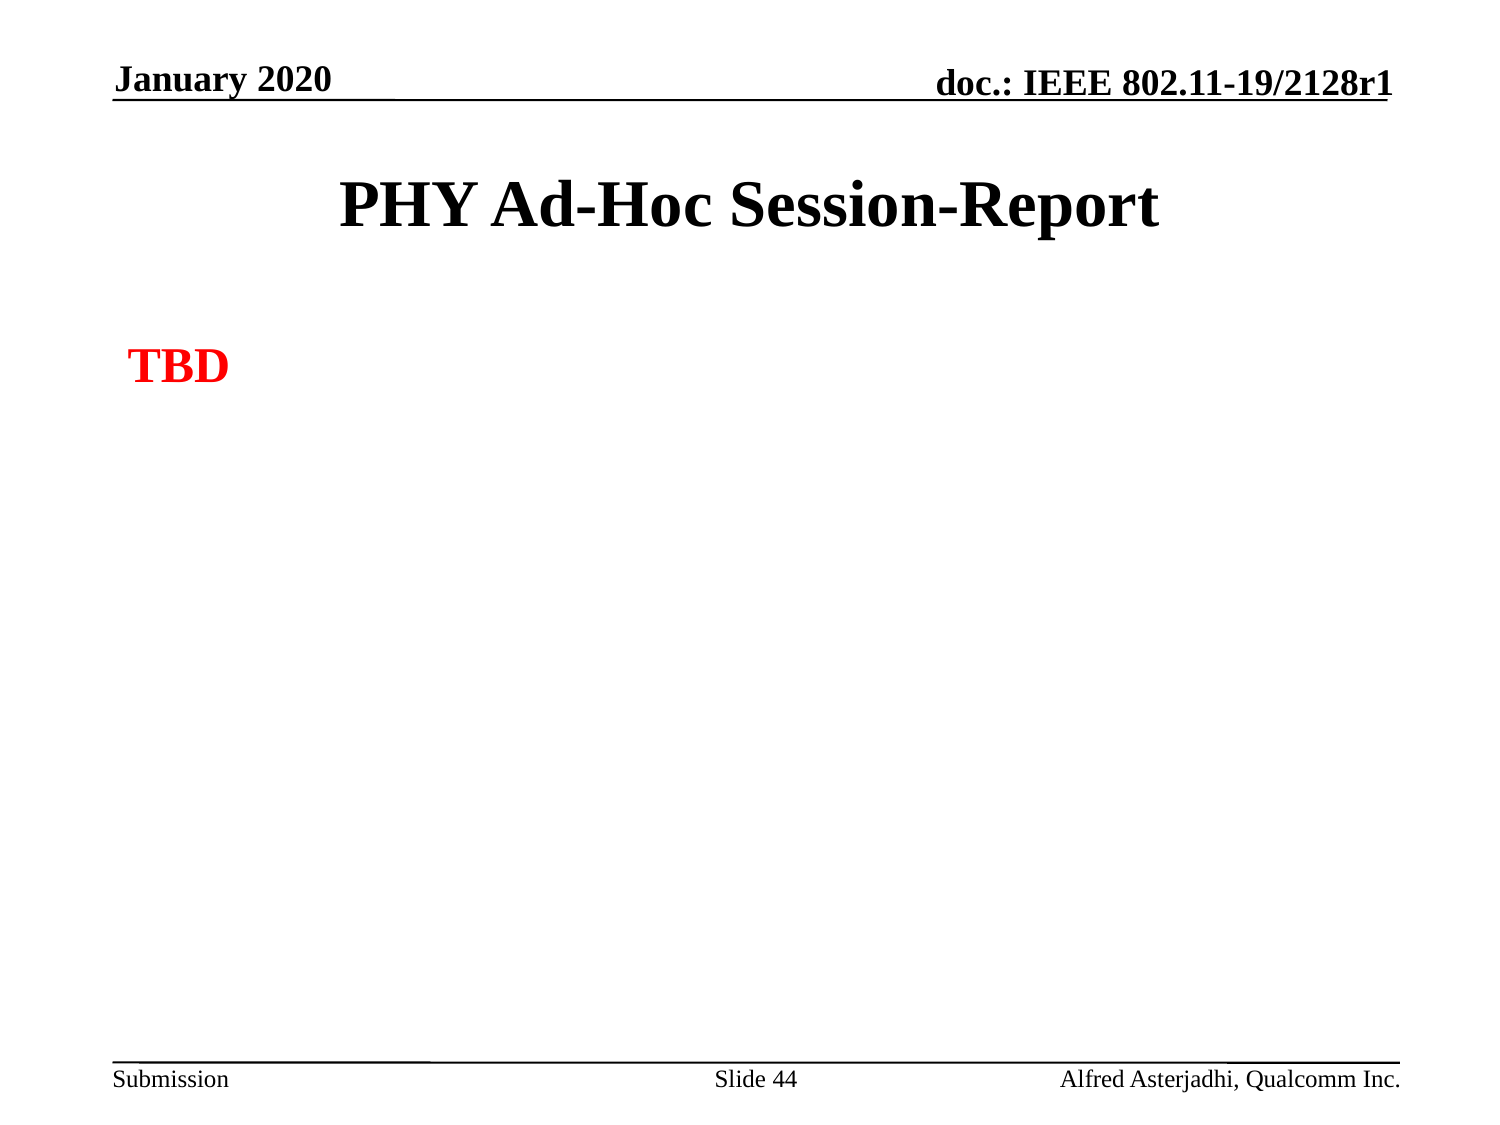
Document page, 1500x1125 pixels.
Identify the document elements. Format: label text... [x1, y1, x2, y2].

slide_number Slide 44 [712, 1061, 800, 1123]
list TBD [112, 324, 1388, 1000]
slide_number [114, 54, 493, 100]
title PHY Ad-Hoc Session-Report [112, 112, 1388, 288]
footer Alfred Asterjadhi, Qualcomm Inc. [878, 1061, 1402, 1093]
